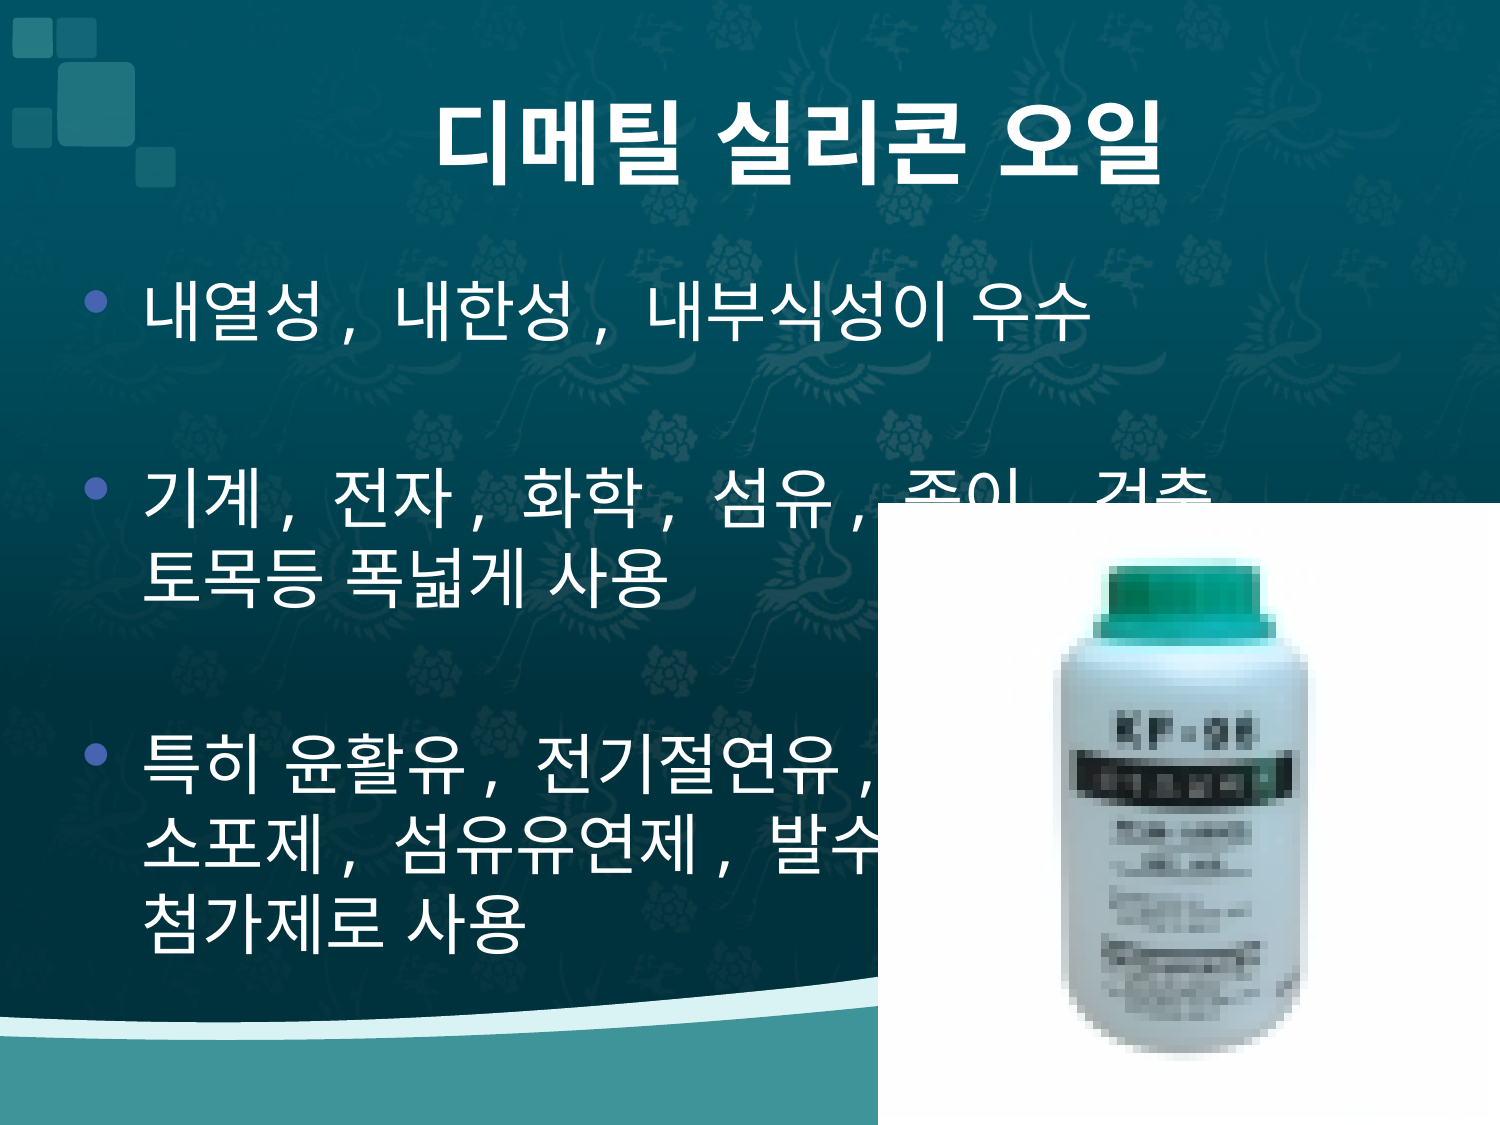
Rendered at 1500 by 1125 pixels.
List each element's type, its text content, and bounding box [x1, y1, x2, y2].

picture [878, 503, 1500, 1125]
list 내열성, 내한성, 내부식성이 우수 기계, 전자, 화학, 섬유, 종이, 건축, 토목등 폭넓게 사용 특히 윤활유, 전기절연유, 열매유, 광택제, 소포제, 섬유유연제, 발수제, 화장품 첨가제로 사용 [70, 262, 1425, 1005]
title 디메틸 실리콘 오일 [187, 58, 1414, 223]
